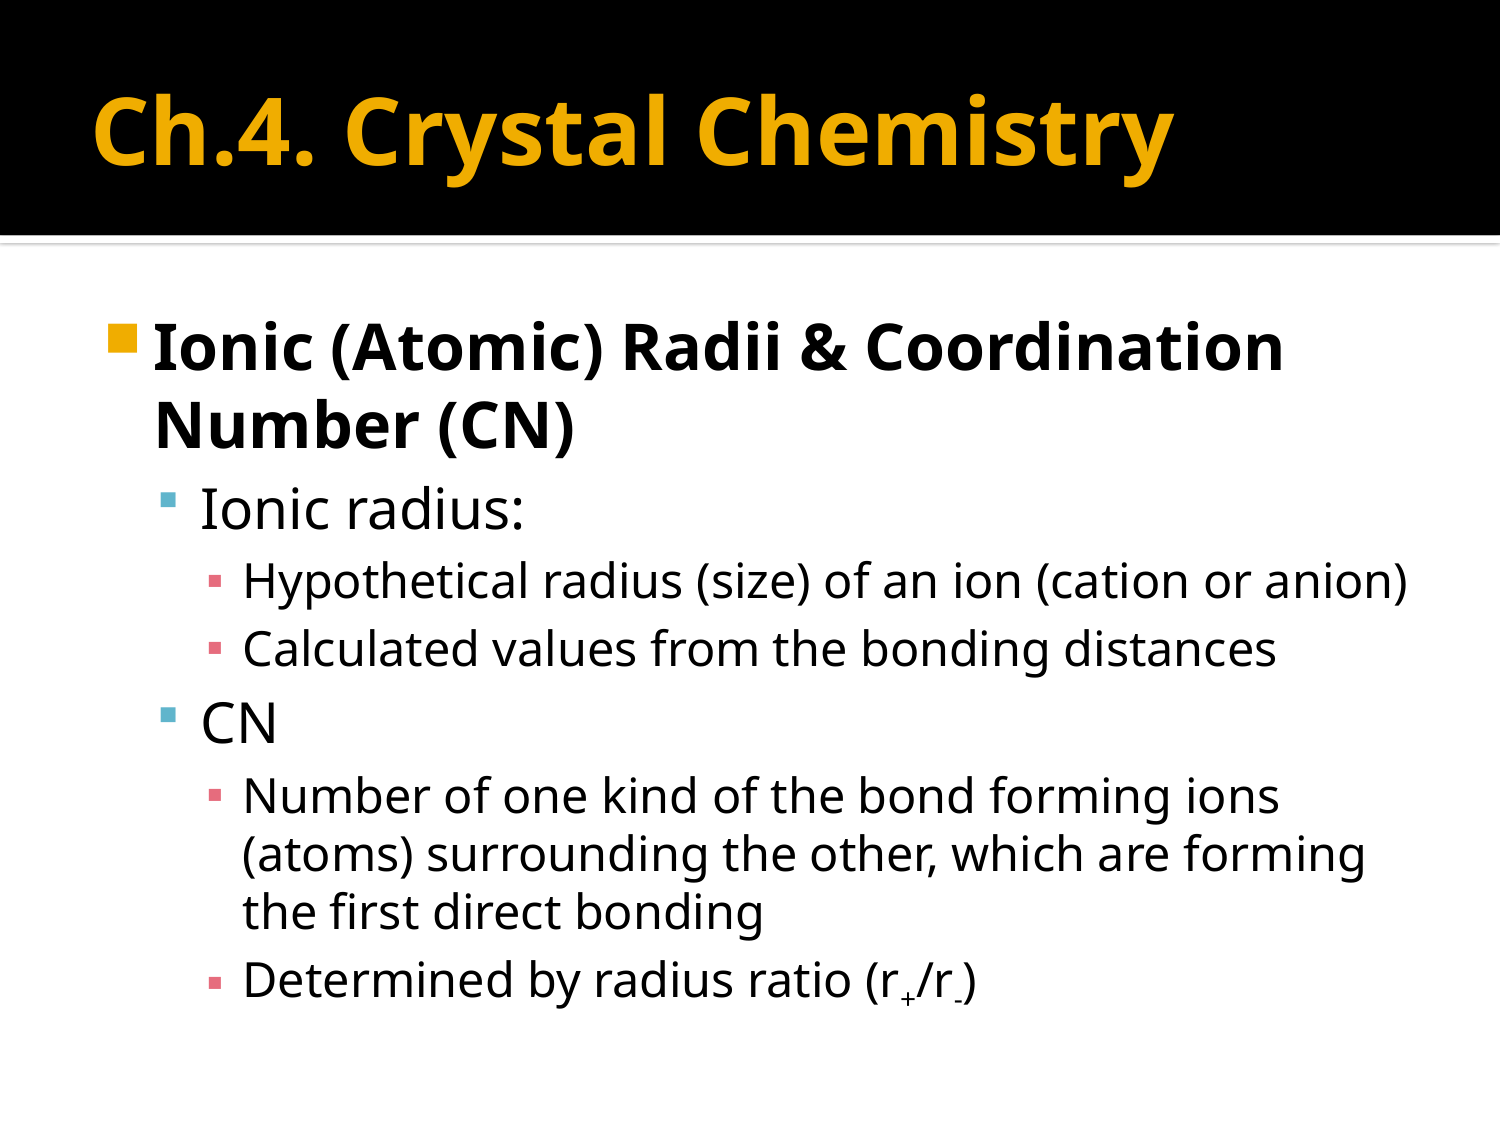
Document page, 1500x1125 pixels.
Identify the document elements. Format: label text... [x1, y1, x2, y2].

title Ch.4. Crystal Chemistry [75, 25, 1425, 231]
list Ionic (Atomic) Radii & Coordination Number (CN) Ionic radius: Hypothetical radius (size) of an ion (cation or anion) Calculated values from the bonding distances CN Number of one kind of the bond forming ions (atoms) surrounding the other, which are forming the first direct bonding Determined by radius ratio (r+/r-) [75, 291, 1425, 1050]
